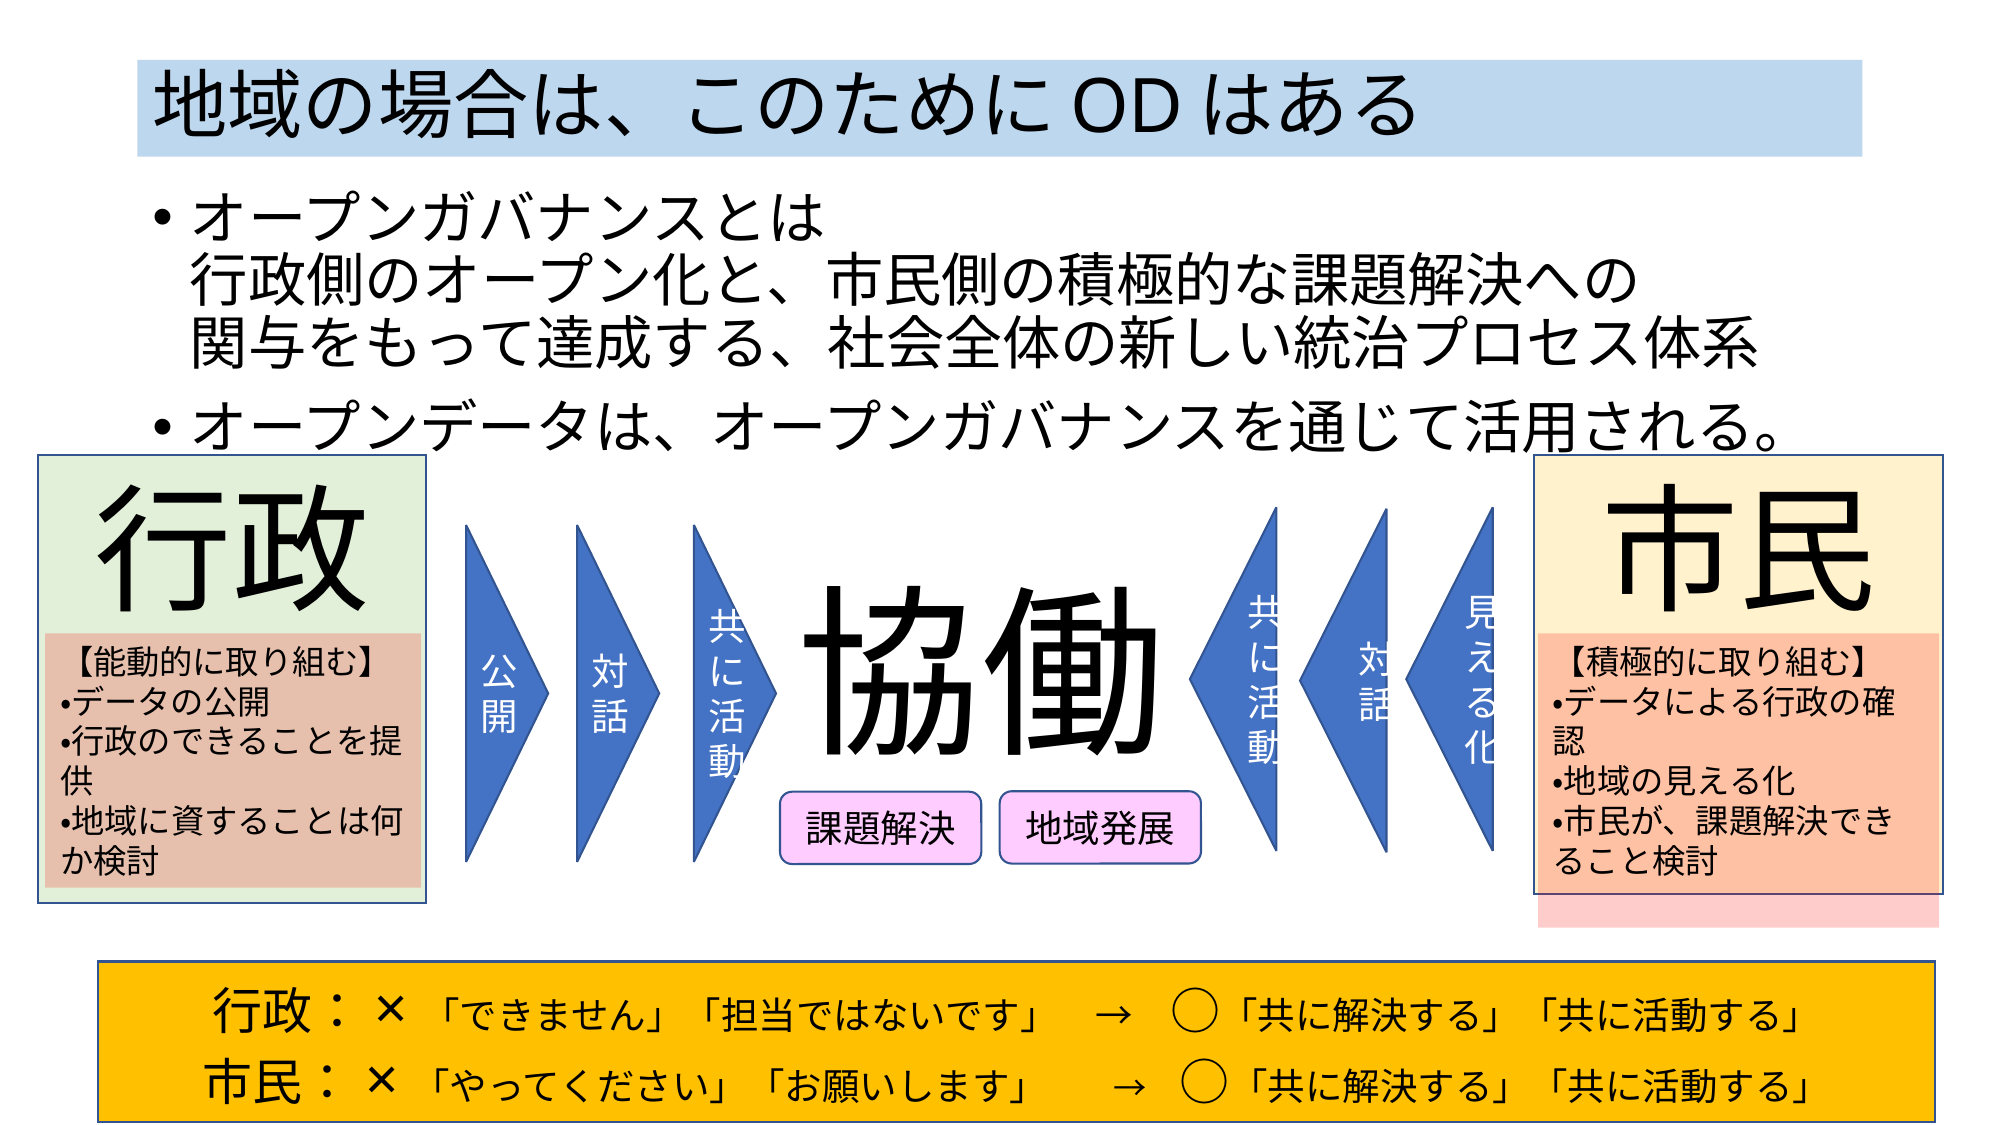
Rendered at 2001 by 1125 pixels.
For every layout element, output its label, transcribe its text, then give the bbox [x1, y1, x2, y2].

text_box 協働 [783, 550, 1180, 785]
text_box 【積極的に取り組む】 ・データによる行政の確認 ・地域の見える化 ・市民が、課題解決できること検討 [1538, 633, 1940, 928]
text_box 公開 [465, 524, 550, 863]
text_box 行政：×「できません」「担当ではないです」 → ○「共に解決する」「共に活動する」 市民：×「やってください」「お願いします」 → ○「共に解決する」「共に活動する」 [97, 960, 1936, 1123]
list オープンガバナンスとは 行政側のオープン化と、市民側の積極的な課題解決への 関与をもって達成する、社会全体の新しい統治プロセス体系 オープンデータは、オープンガバナンスを通じて活用される。 [137, 181, 1863, 960]
text_box 地域発展 [998, 790, 1203, 865]
text_box 対話 [1298, 508, 1388, 853]
title 地域の場合は、このためにODはある [137, 59, 1863, 157]
text_box 行政 [37, 454, 427, 904]
text_box 市民 [1533, 454, 1944, 895]
text_box 共 に活動 [692, 524, 778, 863]
text_box 対話 [576, 524, 661, 863]
text_box 見える化 [1405, 506, 1494, 852]
text_box 課題解決 [778, 790, 983, 866]
text_box 共に活動 [1188, 506, 1278, 852]
text_box 【能動的に取り組む】 ・データの公開 ・行政のできることを提供 ・地域に資することは何か検討 [45, 633, 422, 888]
